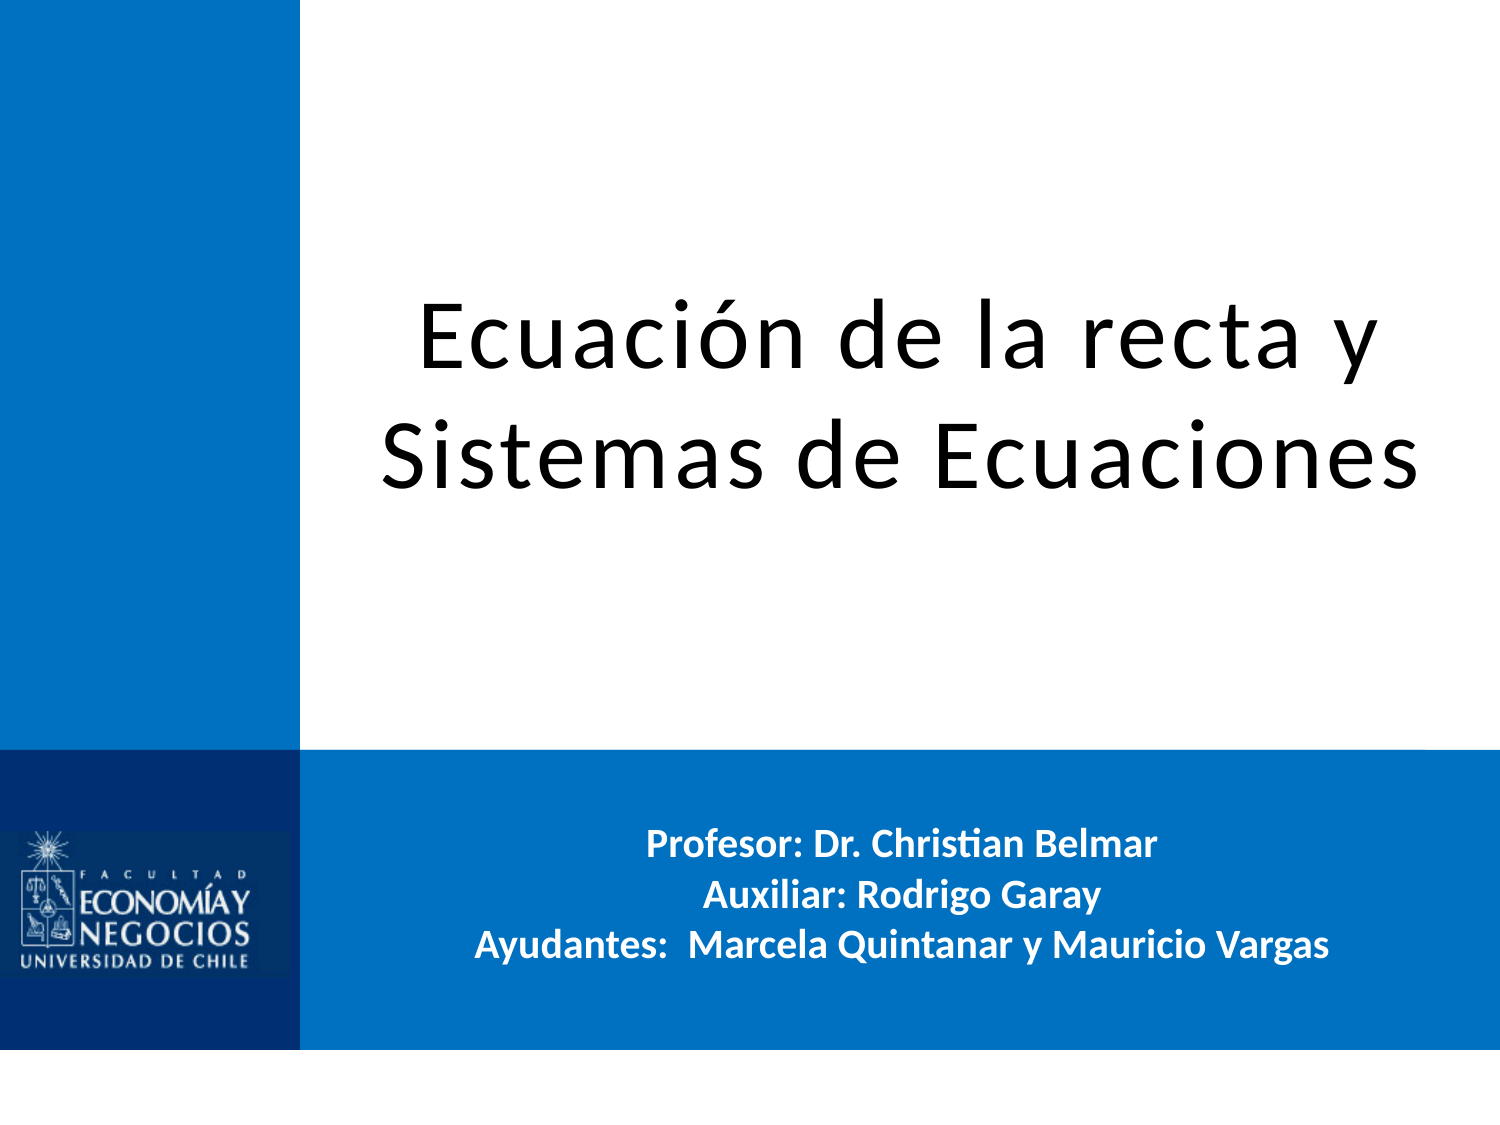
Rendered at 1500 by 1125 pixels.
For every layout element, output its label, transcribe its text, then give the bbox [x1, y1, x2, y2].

picture [0, 831, 290, 978]
title Ecuación de la recta y Sistemas de Ecuaciones [363, 152, 1439, 517]
text_box Profesor: Dr. Christian Belmar Auxiliar: Rodrigo Garay Ayudantes: Marcela Quintanar y Mauricio Vargas [301, 793, 1500, 990]
